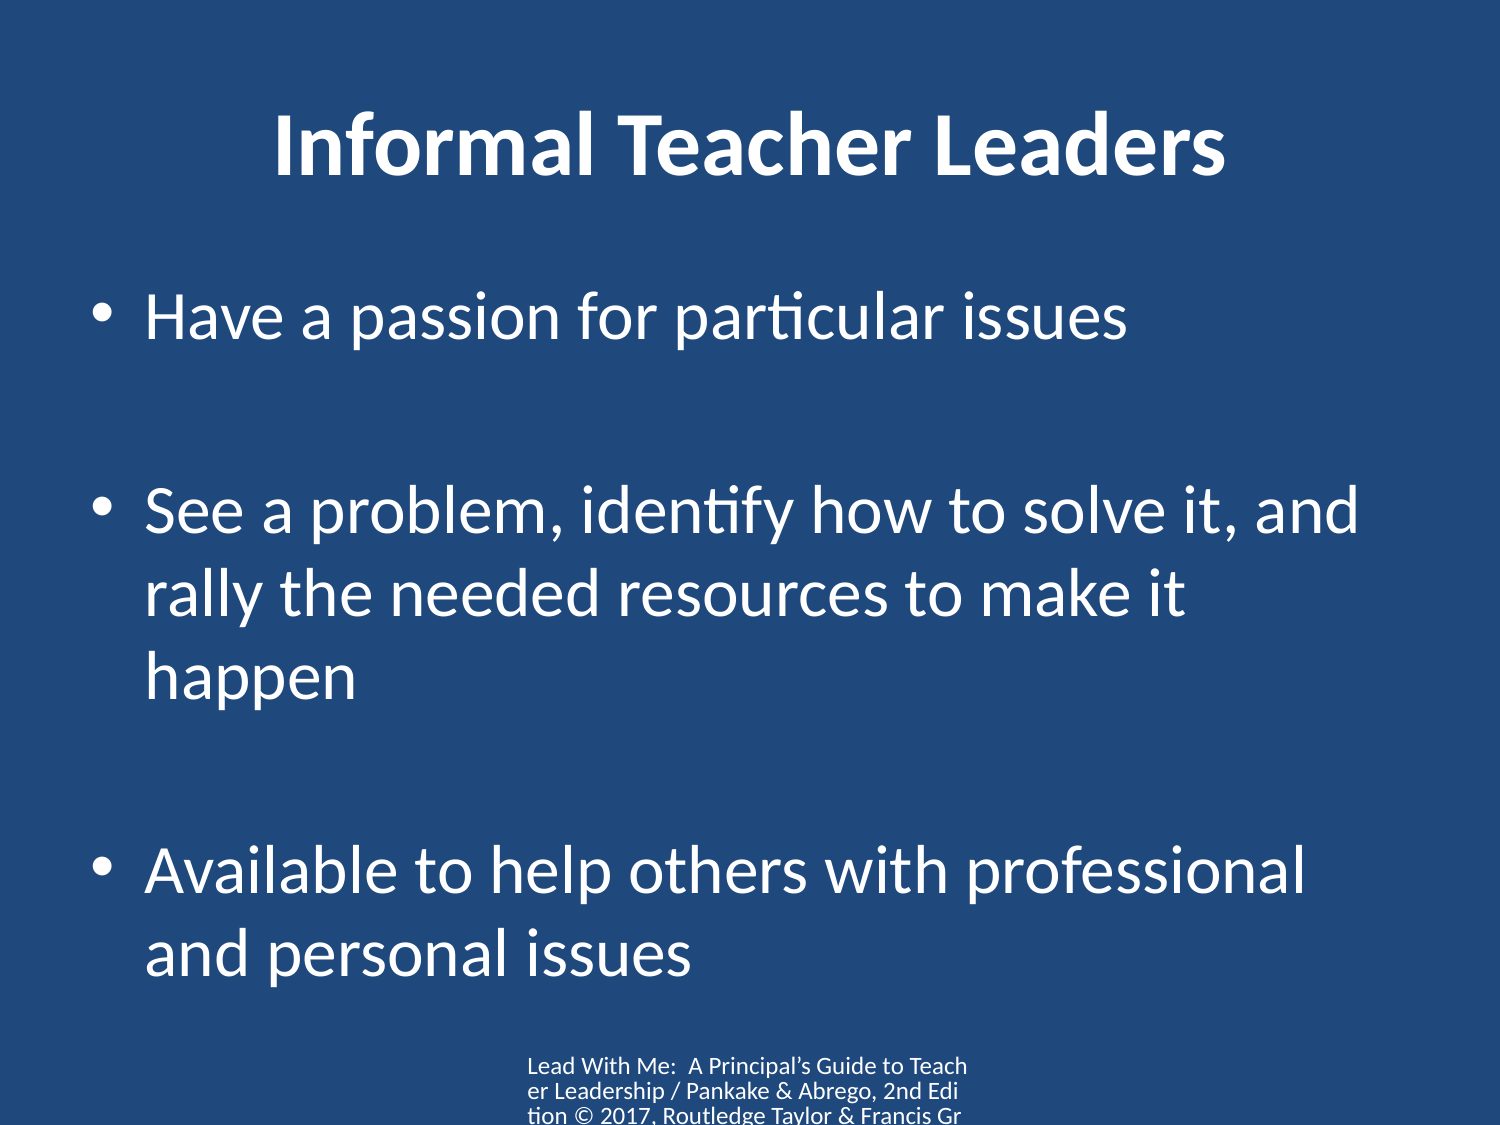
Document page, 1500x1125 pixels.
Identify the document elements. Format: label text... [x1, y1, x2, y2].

list Have a passion for particular issues See a problem, identify how to solve it, and rally the needed resources to make it happen Available to help others with professional and personal issues [75, 262, 1425, 1005]
footer Lead With Me: A Principal’s Guide to Teacher Leadership / Pankake & Abrego, 2nd Edition © 2017, Routledge Taylor & Francis Group [512, 1034, 988, 1095]
title Informal Teacher Leaders [75, 45, 1425, 233]
